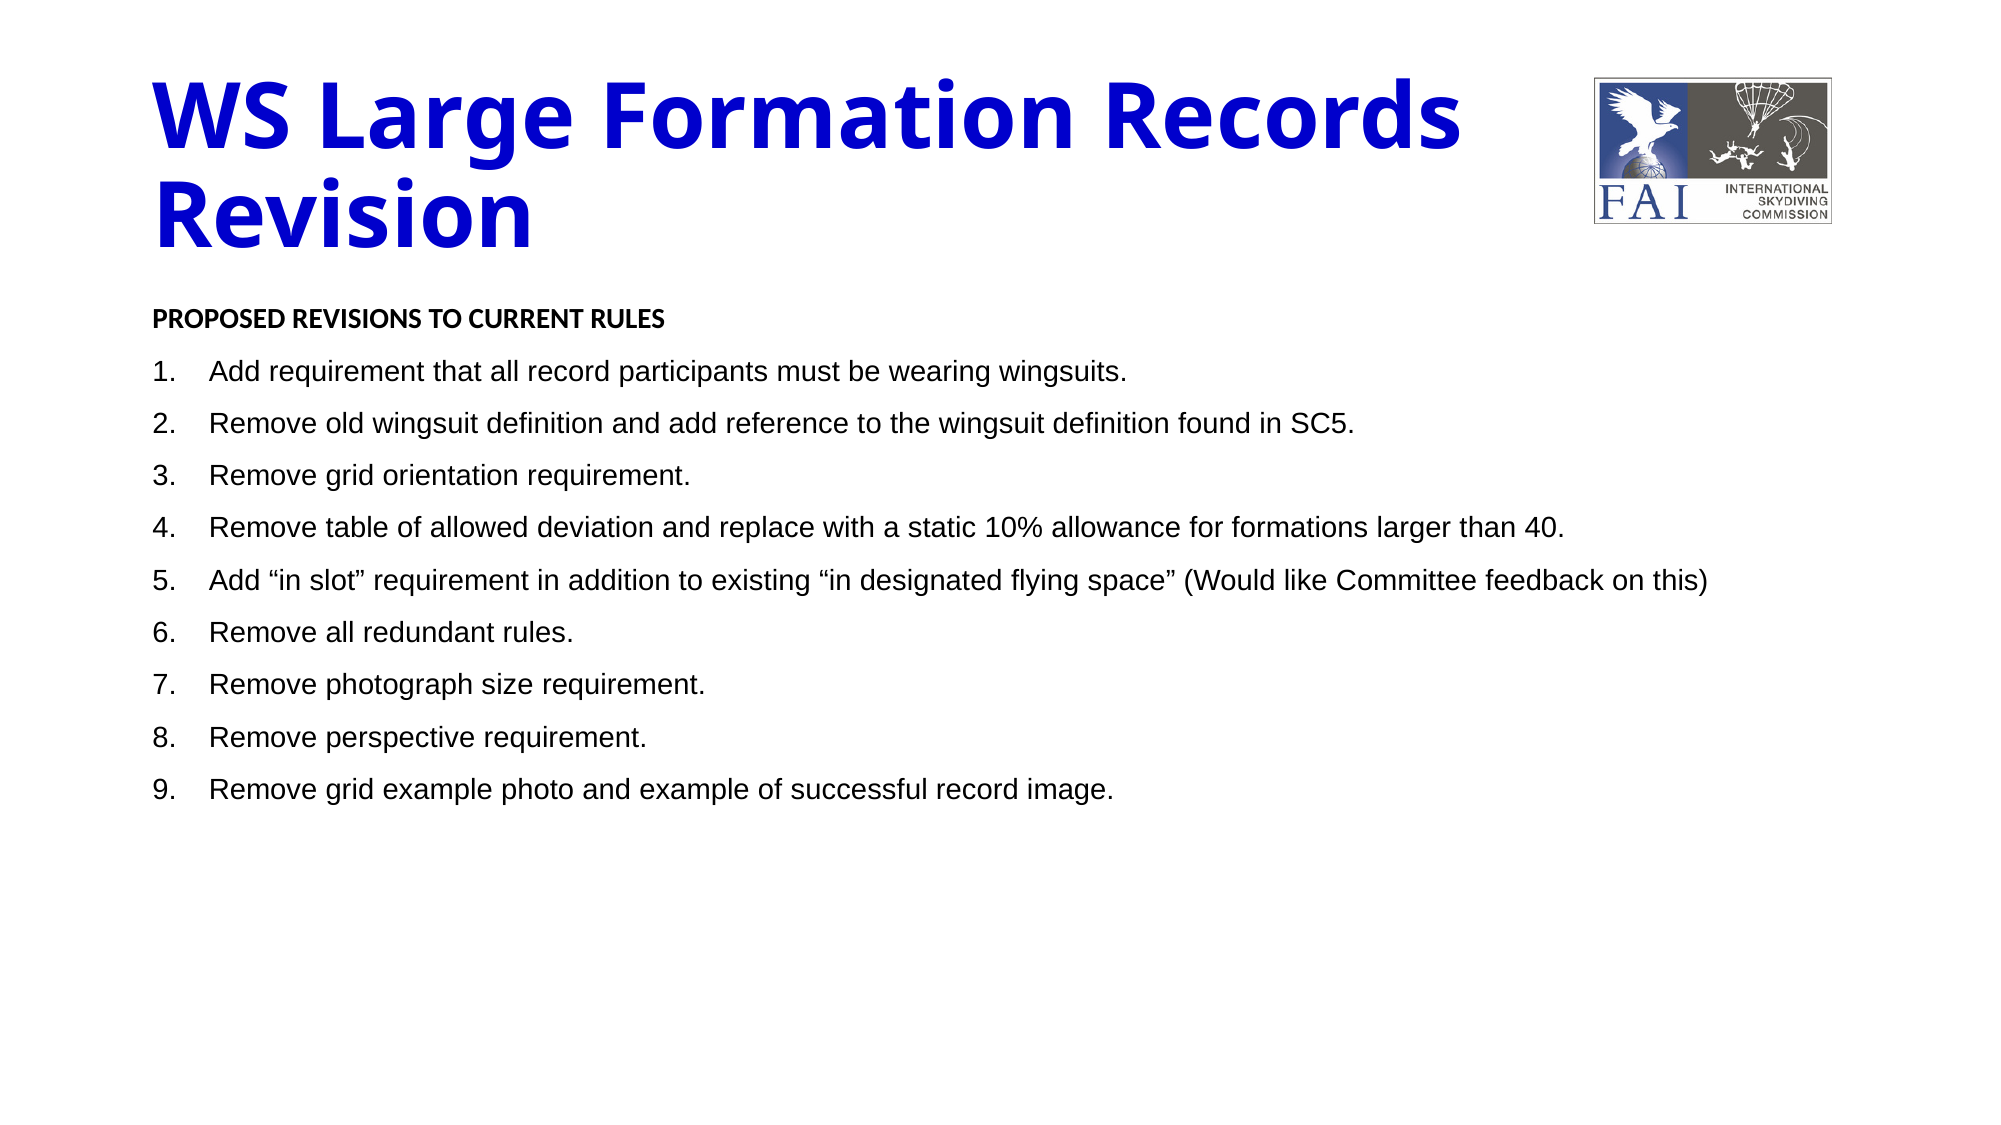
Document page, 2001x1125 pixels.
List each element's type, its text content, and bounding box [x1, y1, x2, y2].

title WS Large Formation Records Revision [137, 59, 1863, 278]
list Proposed revisions to current rules Add requirement that all record participants must be wearing wingsuits. Remove old wingsuit definition and add reference to the wingsuit definition found in SC5. Remove grid orientation requirement. Remove table of allowed deviation and replace with a static 10% allowance for formations larger than 40. Add “in slot” requirement in addition to existing “in designated flying space” (Would like Committee feedback on this) Remove all redundant rules. Remove photograph size requirement. Remove perspective requirement. Remove grid example photo and example of successful record image. [137, 296, 1930, 1077]
picture [1594, 77, 1832, 224]
